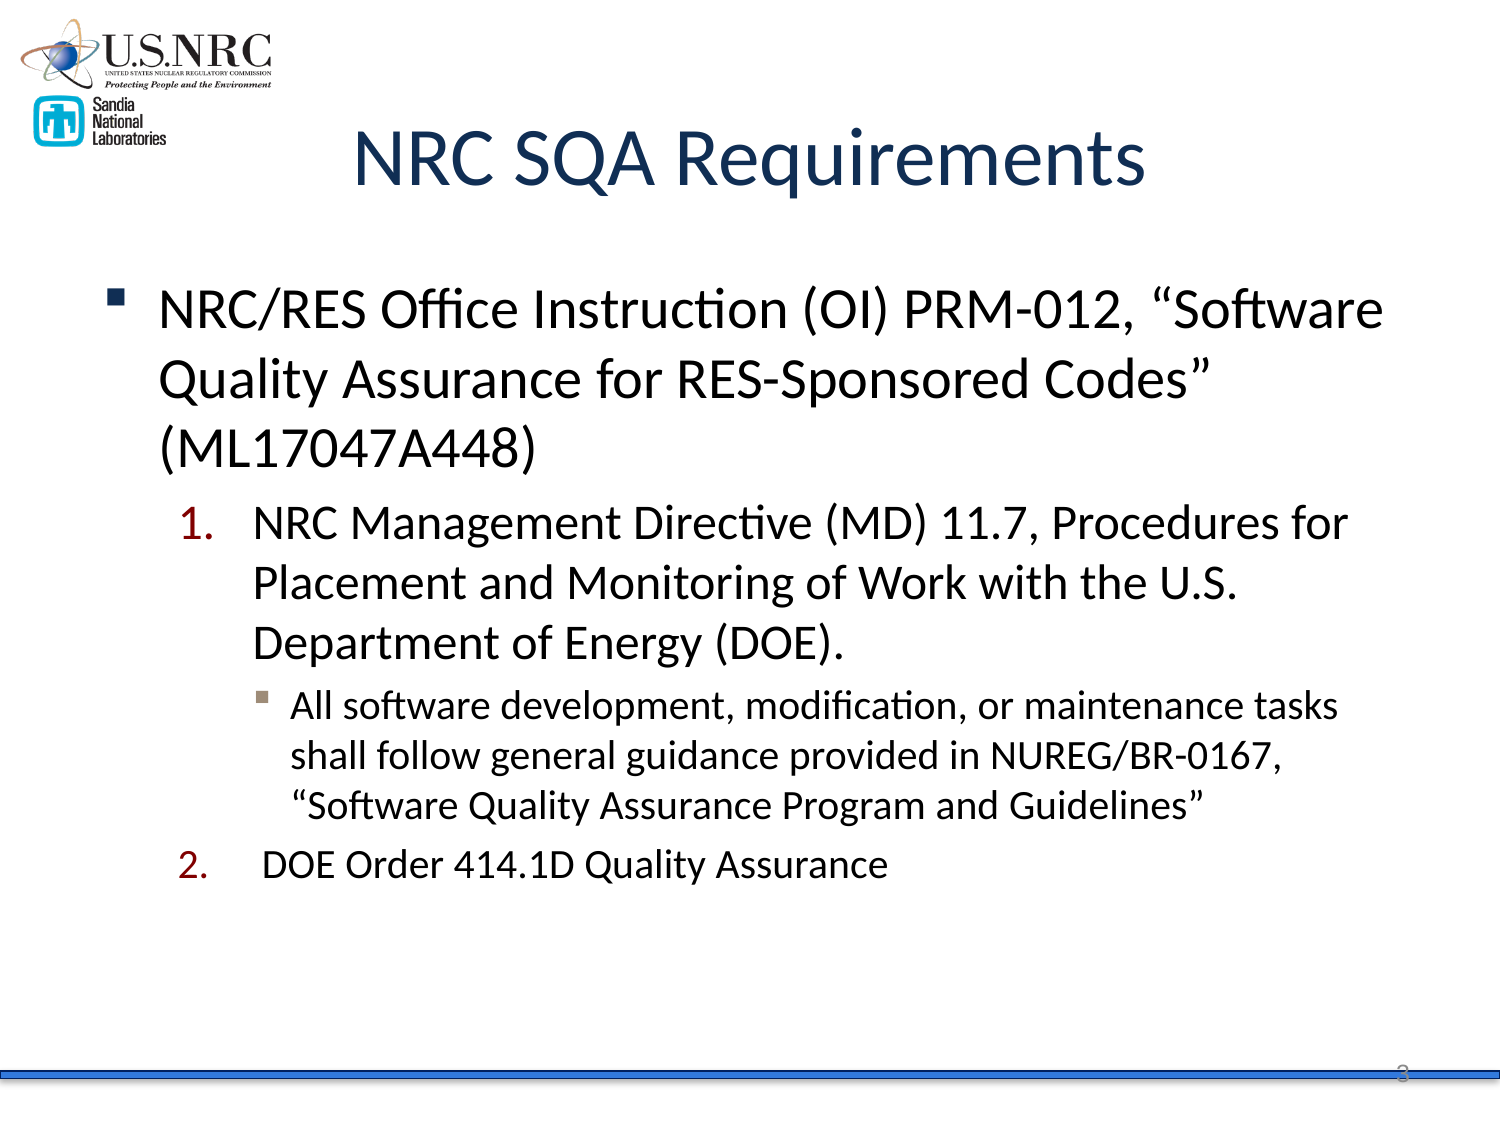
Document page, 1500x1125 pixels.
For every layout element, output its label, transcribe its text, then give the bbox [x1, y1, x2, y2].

title NRC SQA Requirements [214, 94, 1285, 232]
slide_number 3 [1074, 1042, 1426, 1103]
list NRC/RES Office Instruction (OI) PRM-012, “Software Quality Assurance for RES-Sponsored Codes” (ML17047A448) NRC Management Directive (MD) 11.7, Procedures for Placement and Monitoring of Work with the U.S. Department of Energy (DOE). All software development, modification, or maintenance tasks shall follow general guidance provided in NUREG/BR-0167, “Software Quality Assurance Program and Guidelines” DOE Order 414.1D Quality Assurance [87, 262, 1426, 1006]
picture [19, 16, 273, 152]
